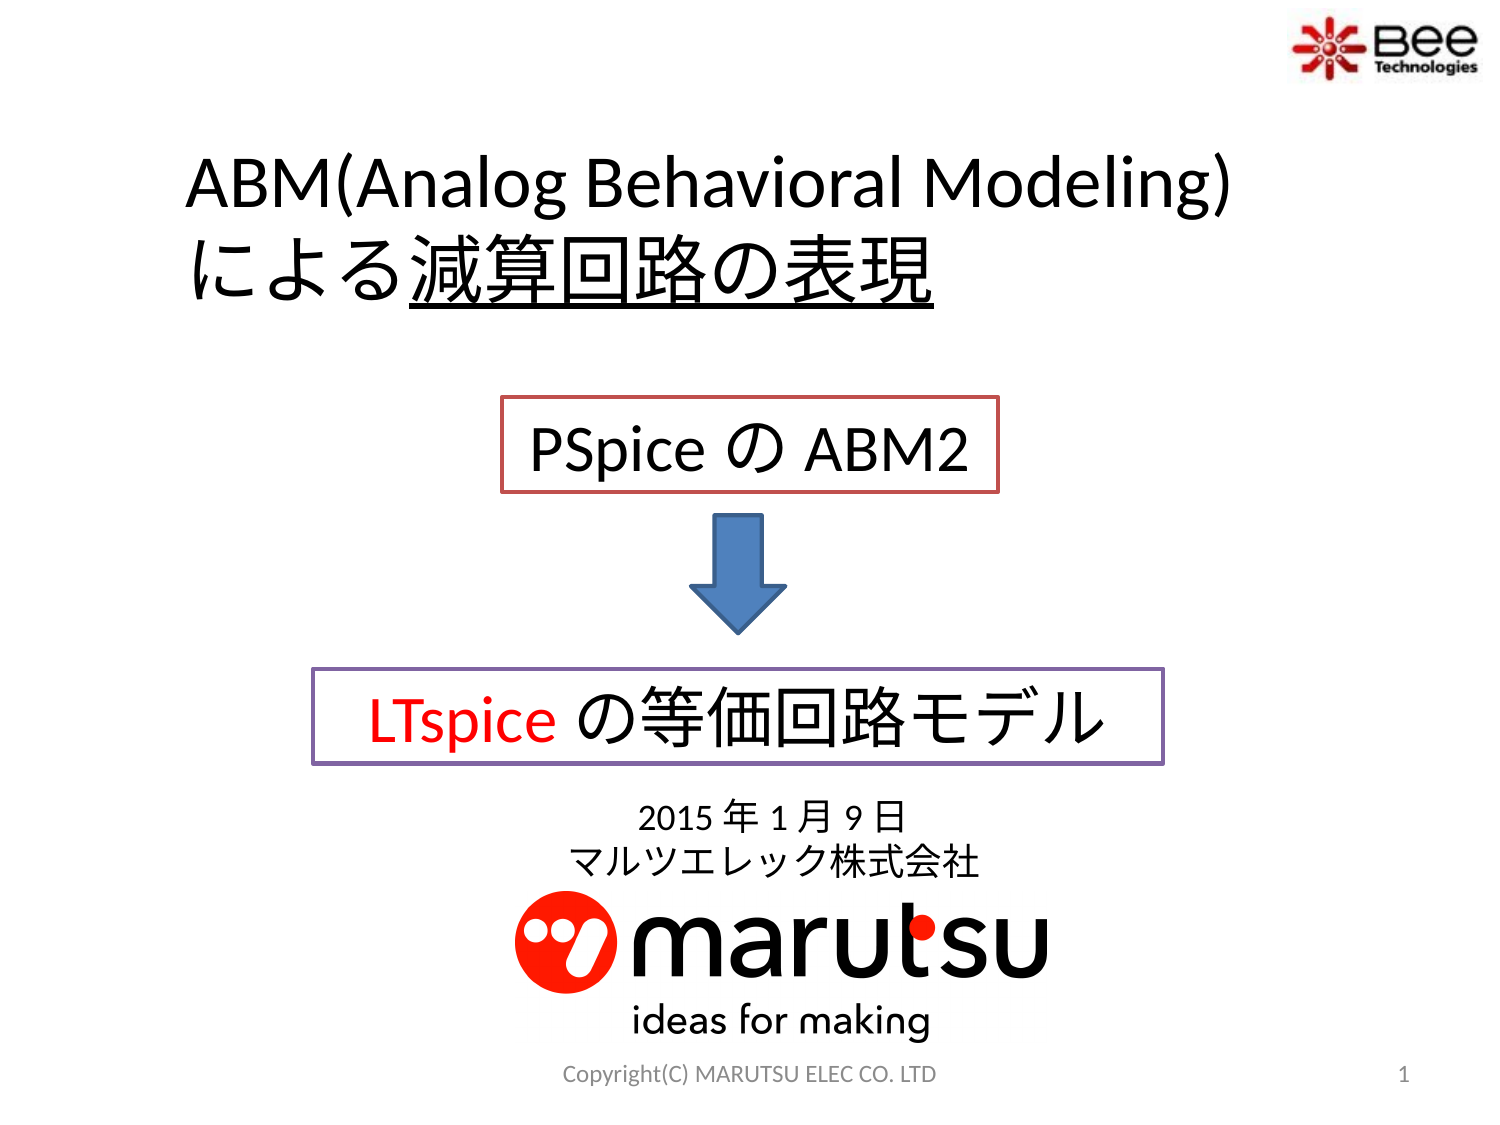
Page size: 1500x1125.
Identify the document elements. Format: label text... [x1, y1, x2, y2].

text_box 2015年1月9日 マルツエレック株式会社 [468, 785, 1079, 890]
footer Copyright(C) MARUTSU ELEC CO. LTD [512, 1047, 988, 1103]
text_box LTspiceの等価回路モデル [311, 667, 1165, 766]
picture [515, 891, 1048, 1044]
slide_number 1 [1074, 1042, 1425, 1103]
text_box ABM(Analog Behavioral Modeling) による減算回路の表現 [171, 125, 1341, 321]
text_box [688, 513, 788, 636]
picture [1286, 8, 1483, 91]
text_box PSpiceのABM2 [500, 395, 1000, 494]
